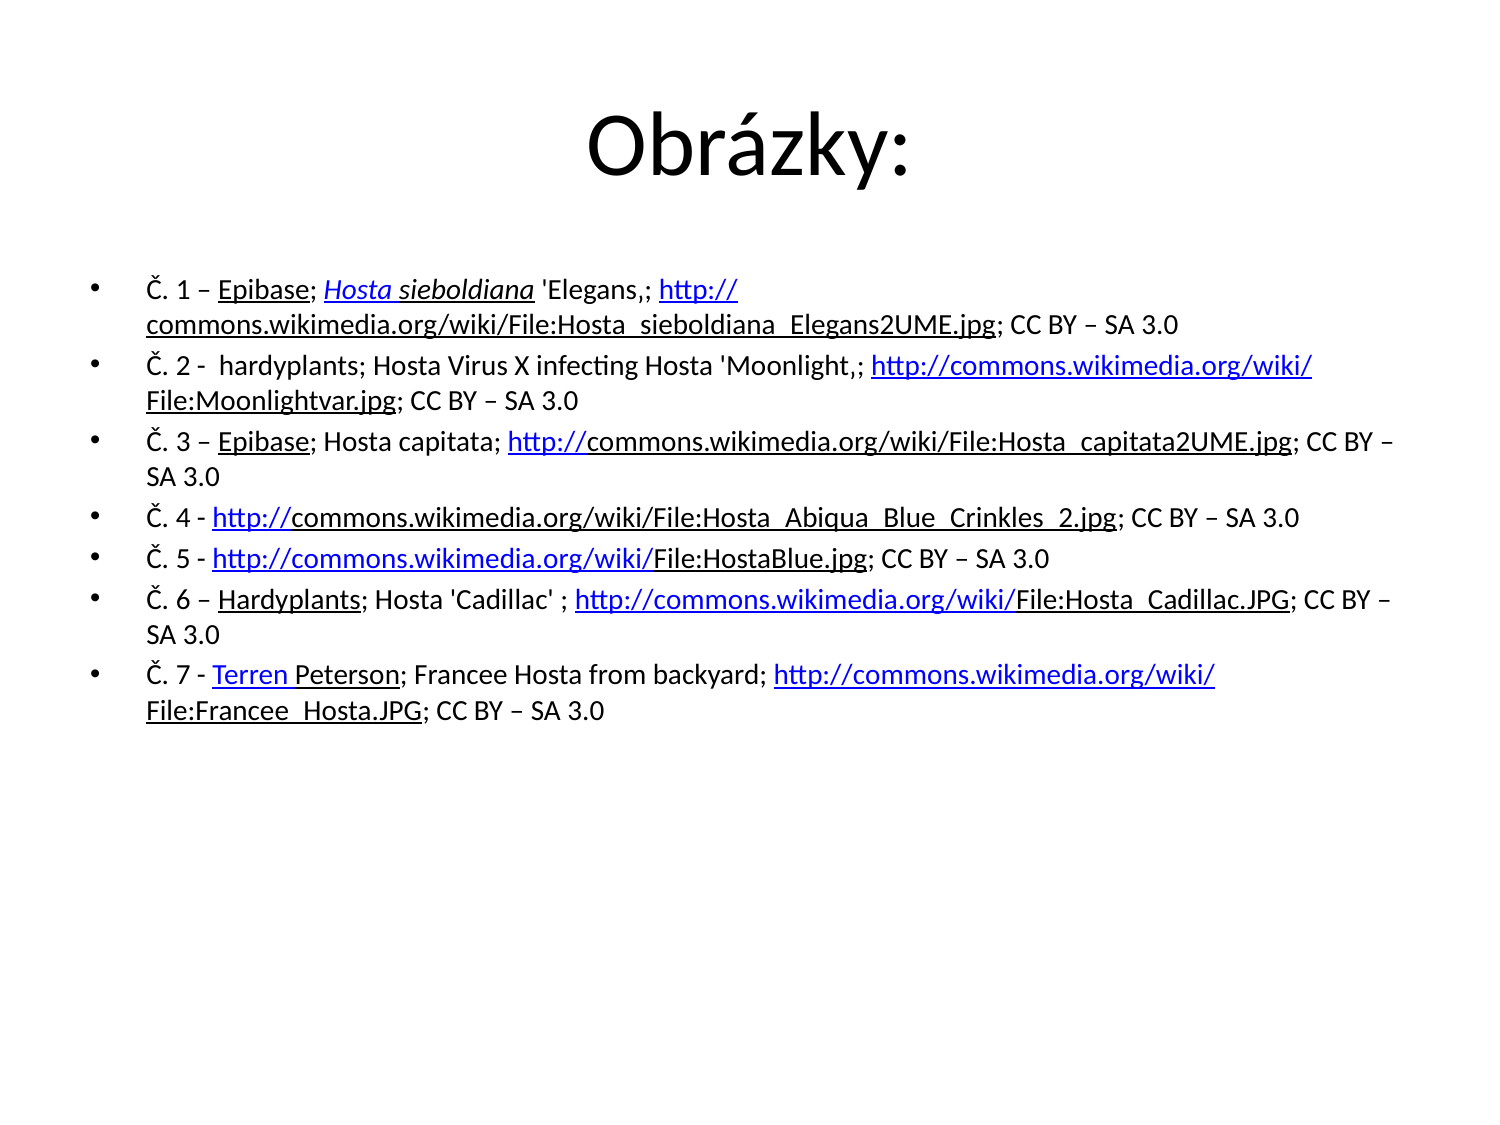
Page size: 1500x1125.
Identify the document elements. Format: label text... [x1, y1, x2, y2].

title Obrázky: [75, 45, 1425, 233]
list Č. 1 – Epibase; Hosta sieboldiana 'Elegans‚; http://commons.wikimedia.org/wiki/File:Hosta_sieboldiana_Elegans2UME.jpg; CC BY – SA 3.0 Č. 2 - hardyplants; Hosta Virus X infecting Hosta 'Moonlight‚; http://commons.wikimedia.org/wiki/File:Moonlightvar.jpg; CC BY – SA 3.0 Č. 3 – Epibase; Hosta capitata; http://commons.wikimedia.org/wiki/File:Hosta_capitata2UME.jpg; CC BY – SA 3.0 Č. 4 - http://commons.wikimedia.org/wiki/File:Hosta_Abiqua_Blue_Crinkles_2.jpg; CC BY – SA 3.0 Č. 5 - http://commons.wikimedia.org/wiki/File:HostaBlue.jpg; CC BY – SA 3.0 Č. 6 – Hardyplants; Hosta 'Cadillac' ; http://commons.wikimedia.org/wiki/File:Hosta_Cadillac.JPG; CC BY – SA 3.0 Č. 7 - Terren Peterson; Francee Hosta from backyard; http://commons.wikimedia.org/wiki/File:Francee_Hosta.JPG; CC BY – SA 3.0 [75, 262, 1425, 1005]
